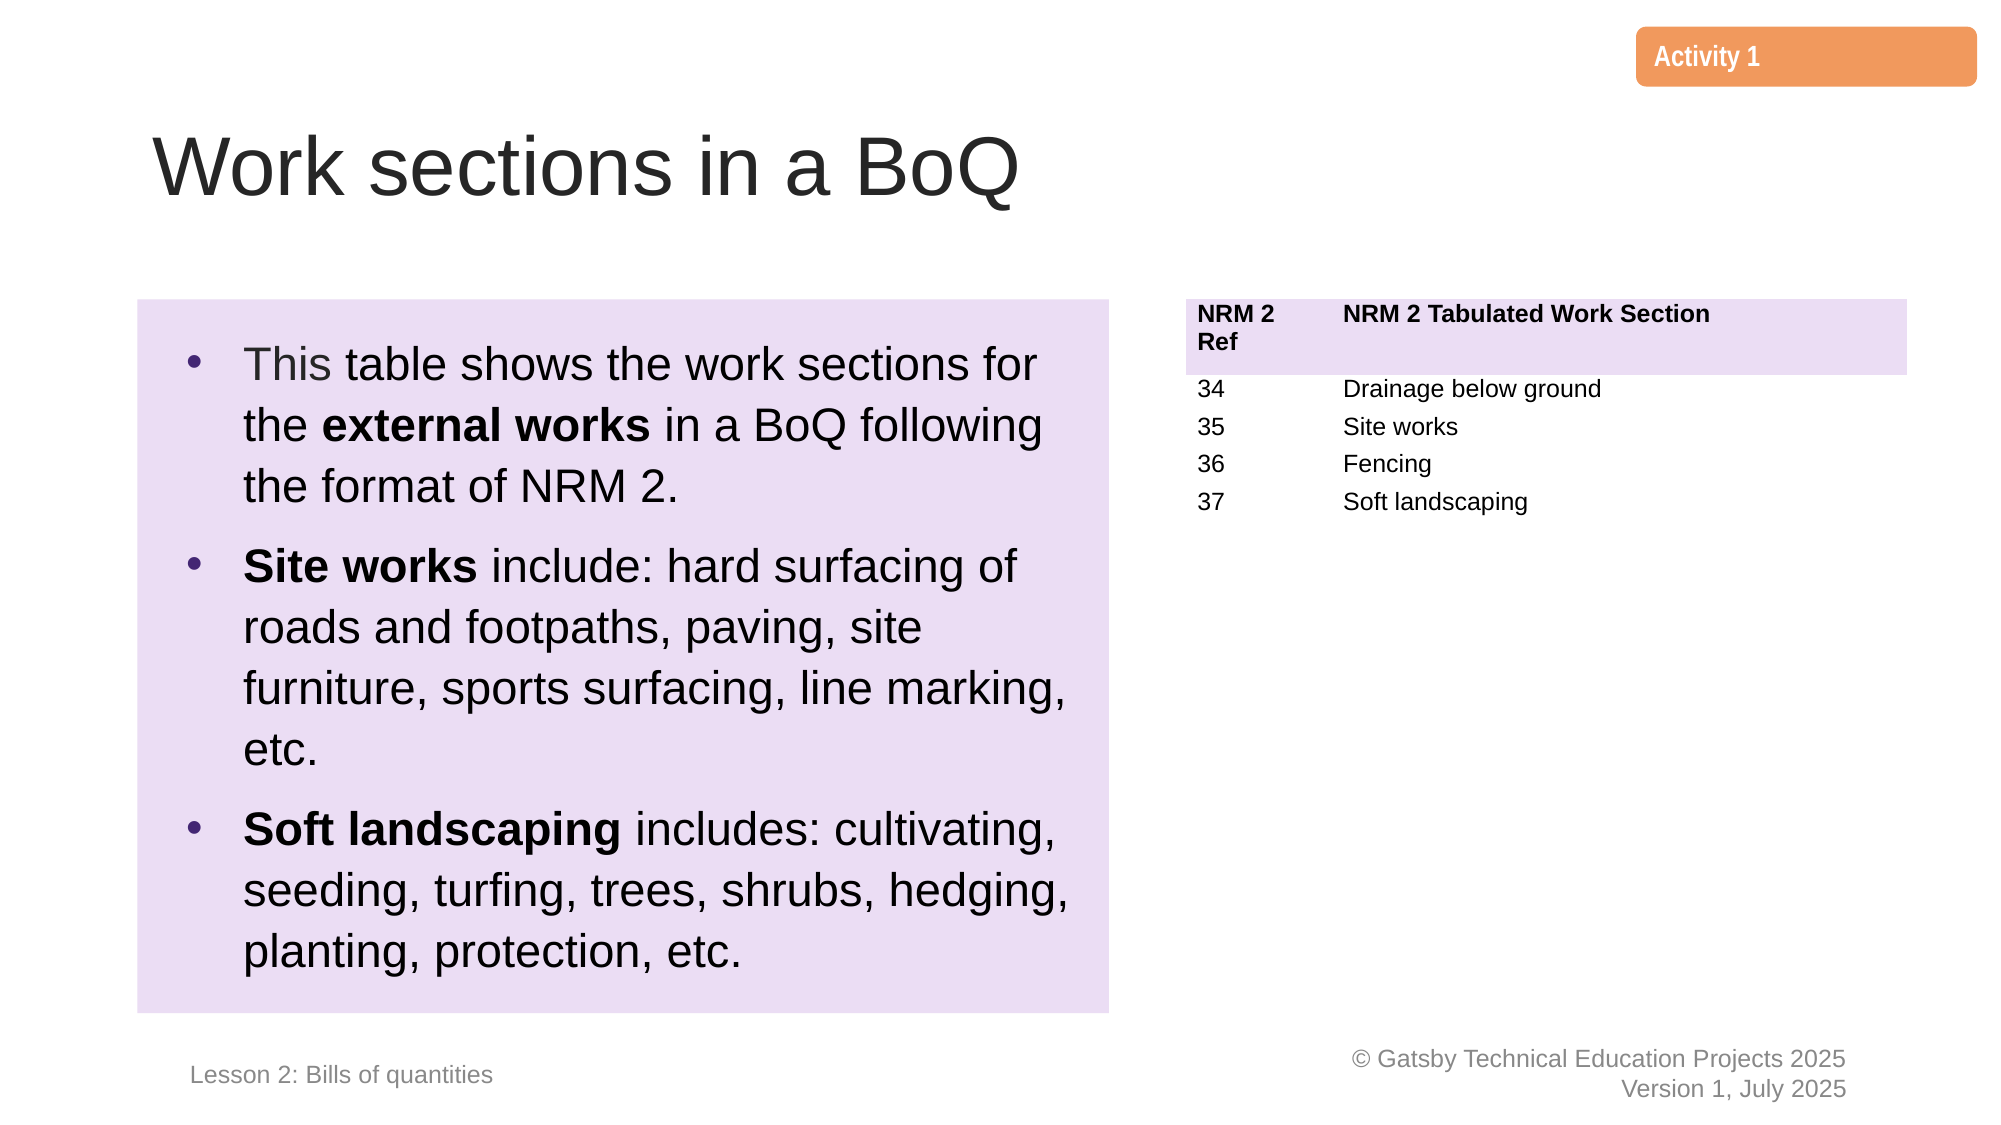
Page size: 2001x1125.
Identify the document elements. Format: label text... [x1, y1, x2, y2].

table_cell 35 [1186, 413, 1332, 450]
table_cell 37 [1186, 488, 1332, 526]
table_header NRM 2 Ref [1186, 299, 1332, 375]
list Lesson 2: Bills of quantities [137, 1042, 829, 1103]
text_box Activity 1 [1636, 26, 1978, 87]
table_cell Site works [1332, 413, 1907, 450]
table_cell Soft landscaping [1332, 488, 1907, 526]
list This table shows the work sections for the external works in a BoQ following the format of NRM 2. Site works include: hard surfacing of roads and footpaths, paving, site furniture, sports surfacing, line marking, etc. Soft landscaping includes: cultivating, seeding, turfing, trees, shrubs, hedging, planting, protection, etc. [137, 299, 1109, 1014]
table_cell Drainage below ground [1332, 375, 1907, 413]
table_cell 36 [1186, 450, 1332, 488]
table_cell Fencing [1332, 450, 1907, 488]
table_cell 34 [1186, 375, 1332, 413]
title Work sections in a BoQ [137, 59, 1863, 278]
table_header NRM 2 Tabulated Work Section [1332, 299, 1907, 375]
